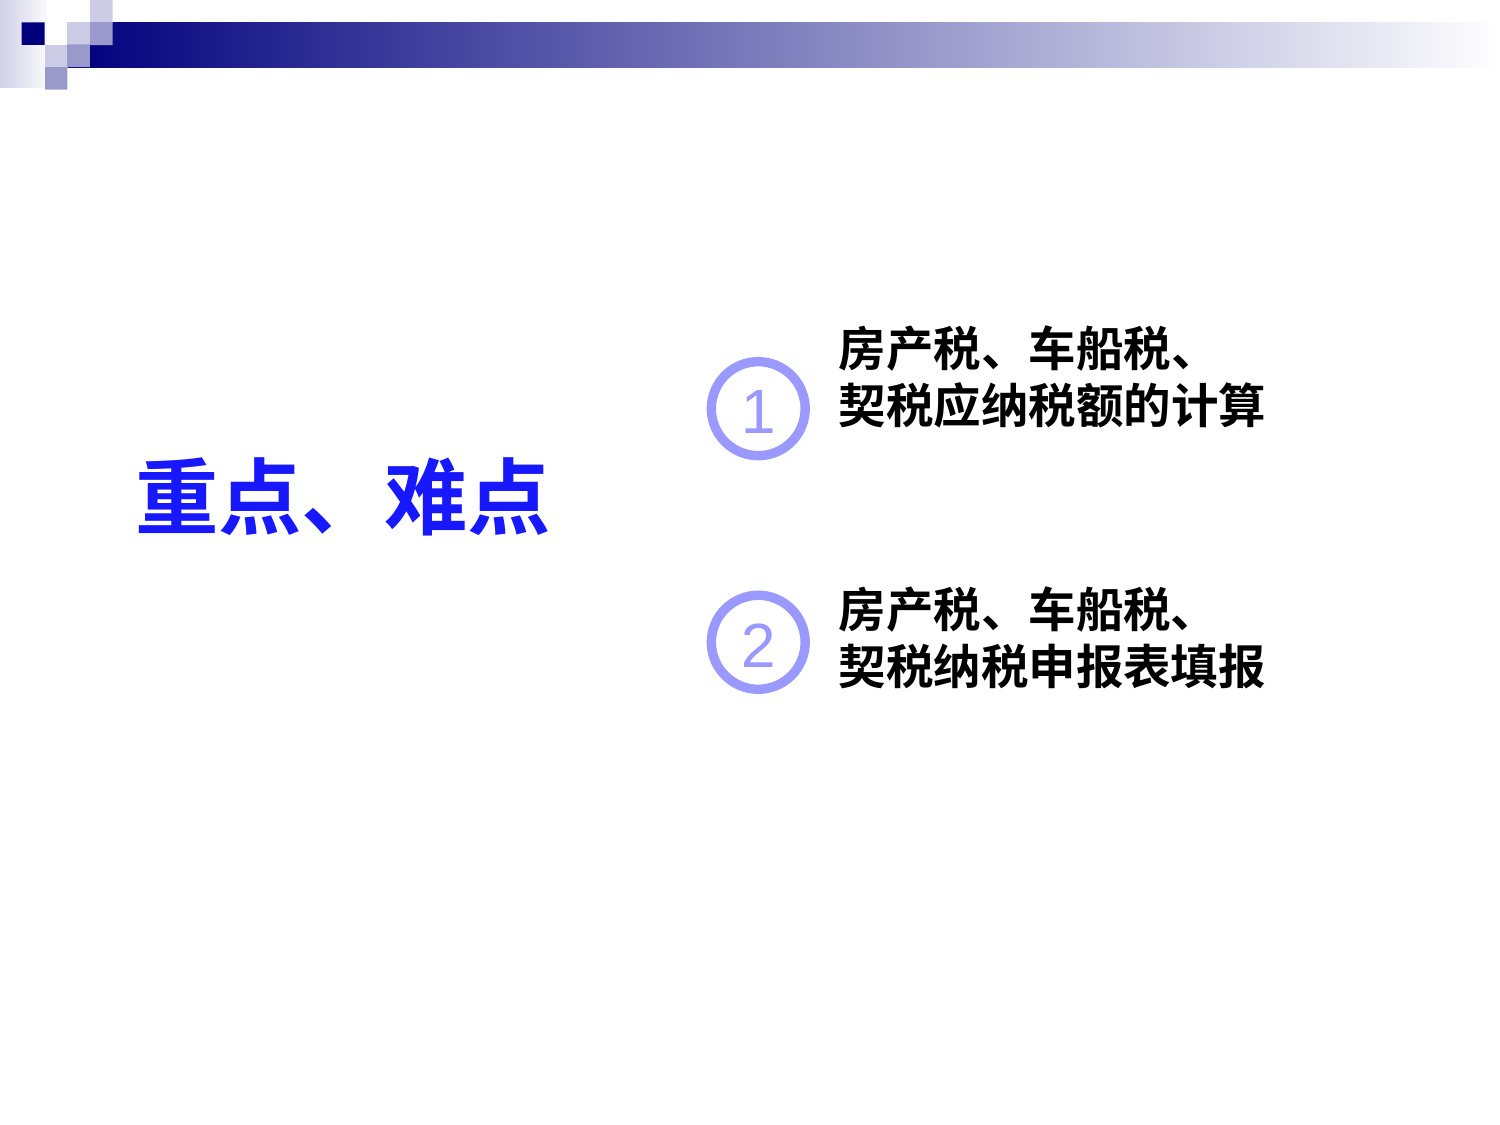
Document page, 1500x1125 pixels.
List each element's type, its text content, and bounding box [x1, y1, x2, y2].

text_box 重点、难点 [112, 444, 574, 545]
text_box 房产税、车船税、 契税纳税申报表填报 [838, 580, 1295, 751]
text_box 1 [711, 361, 806, 456]
text_box 房产税、车船税、 契税应纳税额的计算 [838, 319, 1371, 490]
text_box 2 [711, 595, 806, 690]
